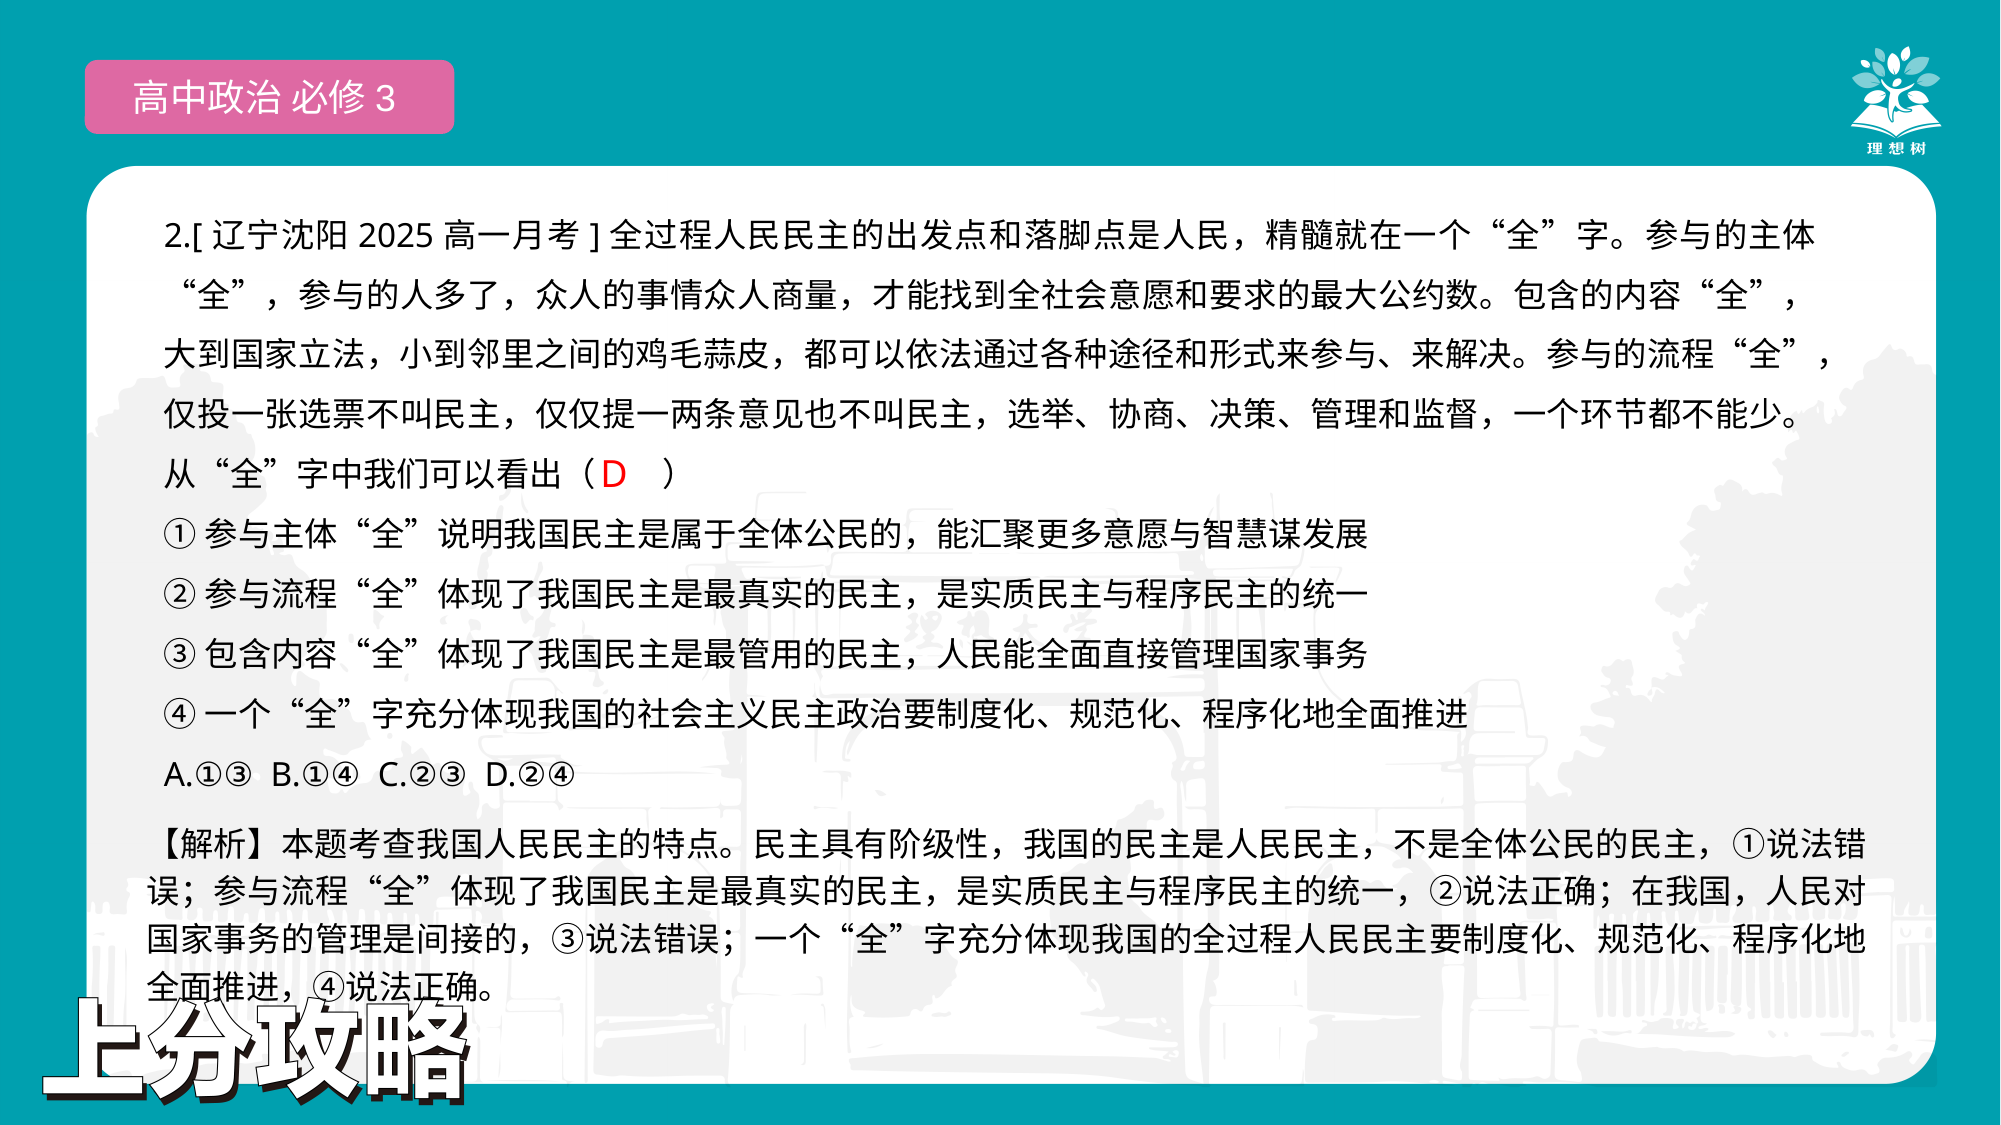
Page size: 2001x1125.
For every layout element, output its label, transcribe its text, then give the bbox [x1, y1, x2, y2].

text_box D [585, 419, 696, 503]
text_box 【解析】本题考查我国人民民主的特点。民主具有阶级性，我国的民主是人民民主，不是全体公民的民主，①说法错误；参与流程“全”体现了我国民主是最真实的民主，是实质民主与程序民主的统一，②说法正确；在我国，人民对国家事务的管理是间接的，③说法错误；一个“全”字充分体现我国的全过程人民民主要制度化、规范化、程序化地全面推进，④说法正确。 [131, 807, 1882, 1014]
text_box 2.[辽宁沈阳2025高一月考]全过程人民民主的出发点和落脚点是人民，精髓就在一个“全”字。参与的主体“全”，参与的人多了，众人的事情众人商量，才能找到全社会意愿和要求的最大公约数。包含的内容“全”，大到国家立法，小到邻里之间的鸡毛蒜皮，都可以依法通过各种途径和形式来参与、来解决。参与的流程“全”，仅投一张选票不叫民主，仅仅提一两条意见也不叫民主，选举、协商、决策、管理和监督，一个环节都不能少。从“全”字中我们可以看出（ ） ①参与主体“全”说明我国民主是属于全体公民的，能汇聚更多意愿与智慧谋发展 ②参与流程“全”体现了我国民主是最真实的民主，是实质民主与程序民主的统一 ③包含内容“全”体现了我国民主是最管用的民主，人民能全面直接管理国家事务 ④一个“全”字充分体现我国的社会主义民主政治要制度化、规范化、程序化地全面推进 A.①③ B.①④ C.②③ D.②④ [149, 186, 1832, 801]
picture [0, 0, 2001, 1125]
text_box 高中政治 必修3 [83, 58, 456, 135]
